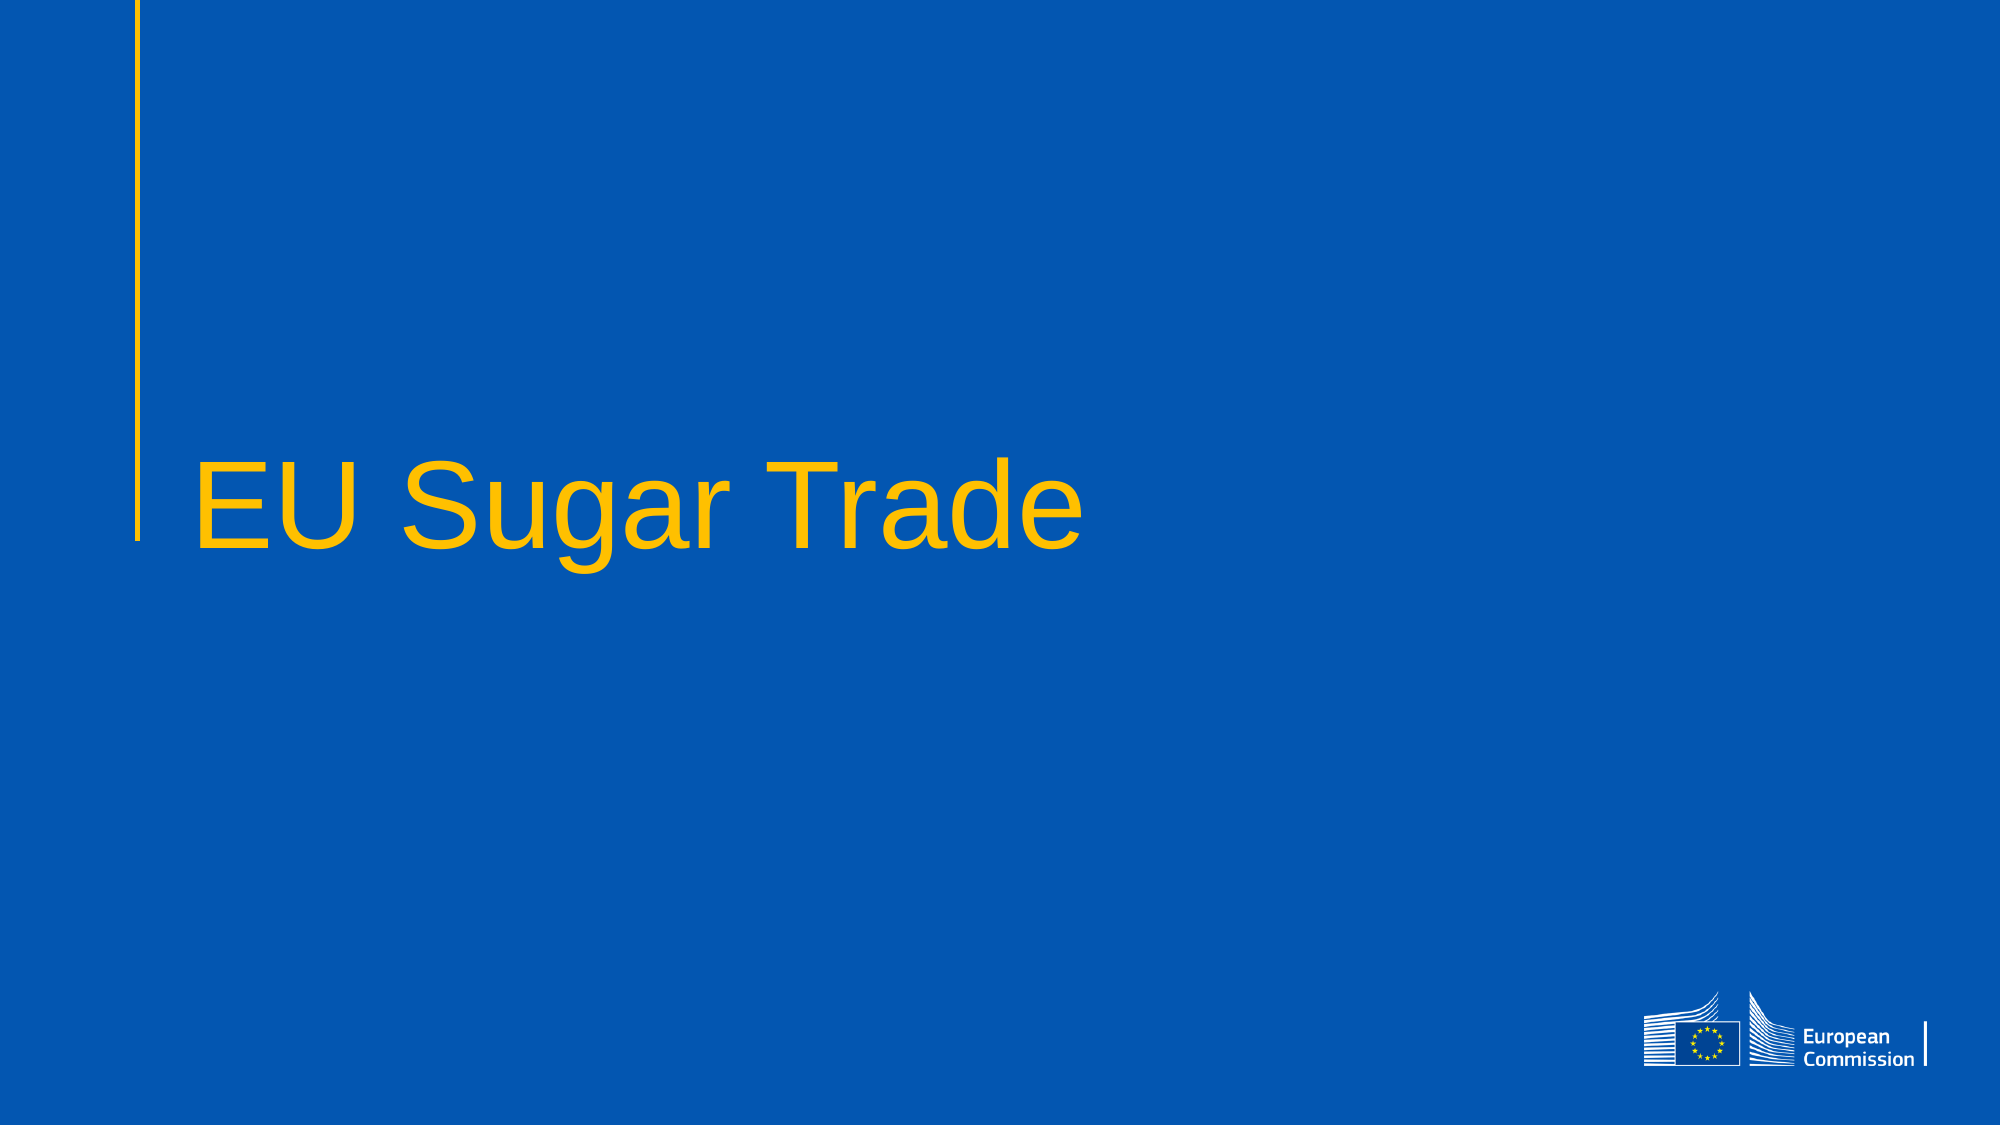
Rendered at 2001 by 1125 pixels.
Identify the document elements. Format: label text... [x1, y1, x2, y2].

picture [1644, 991, 1927, 1066]
title EU Sugar Trade [175, 184, 1927, 576]
